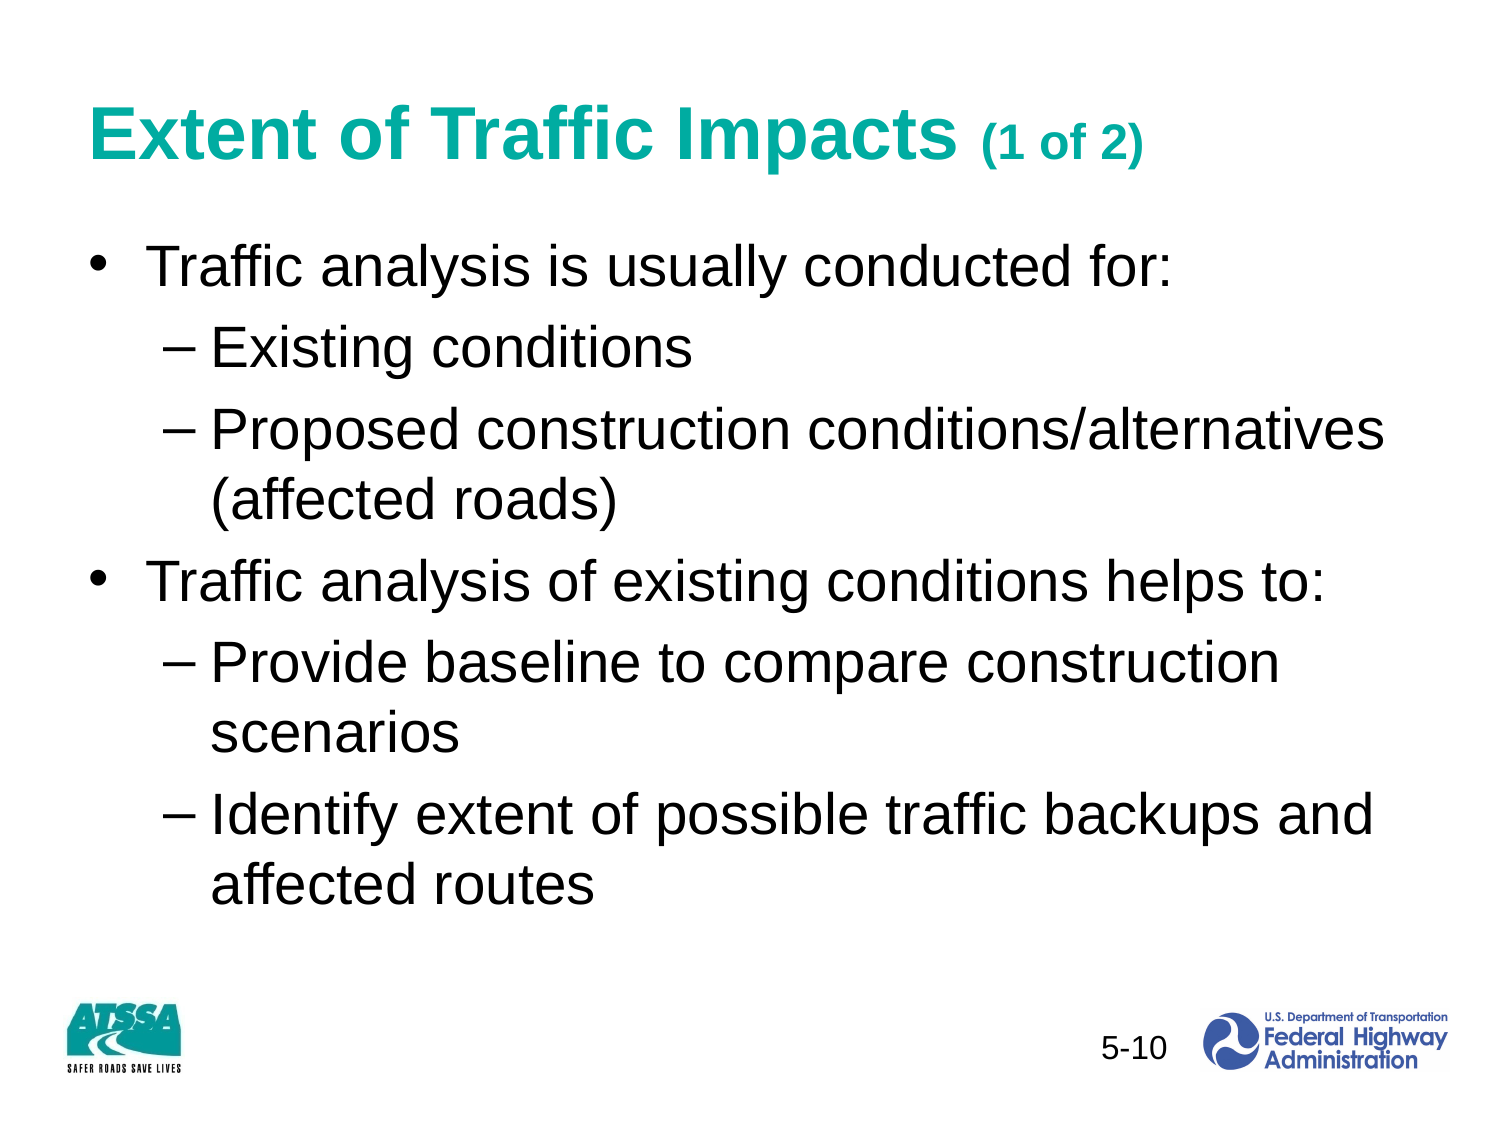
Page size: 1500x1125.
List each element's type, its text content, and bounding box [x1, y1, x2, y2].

picture [1200, 1008, 1450, 1072]
list Traffic analysis is usually conducted for: Existing conditions Proposed construction conditions/alternatives (affected roads) Traffic analysis of existing conditions helps to: Provide baseline to compare construction scenarios Identify extent of possible traffic backups and affected routes [73, 220, 1424, 942]
title Extent of Traffic Impacts (1 of 2) [73, 75, 1424, 184]
picture [63, 997, 185, 1077]
